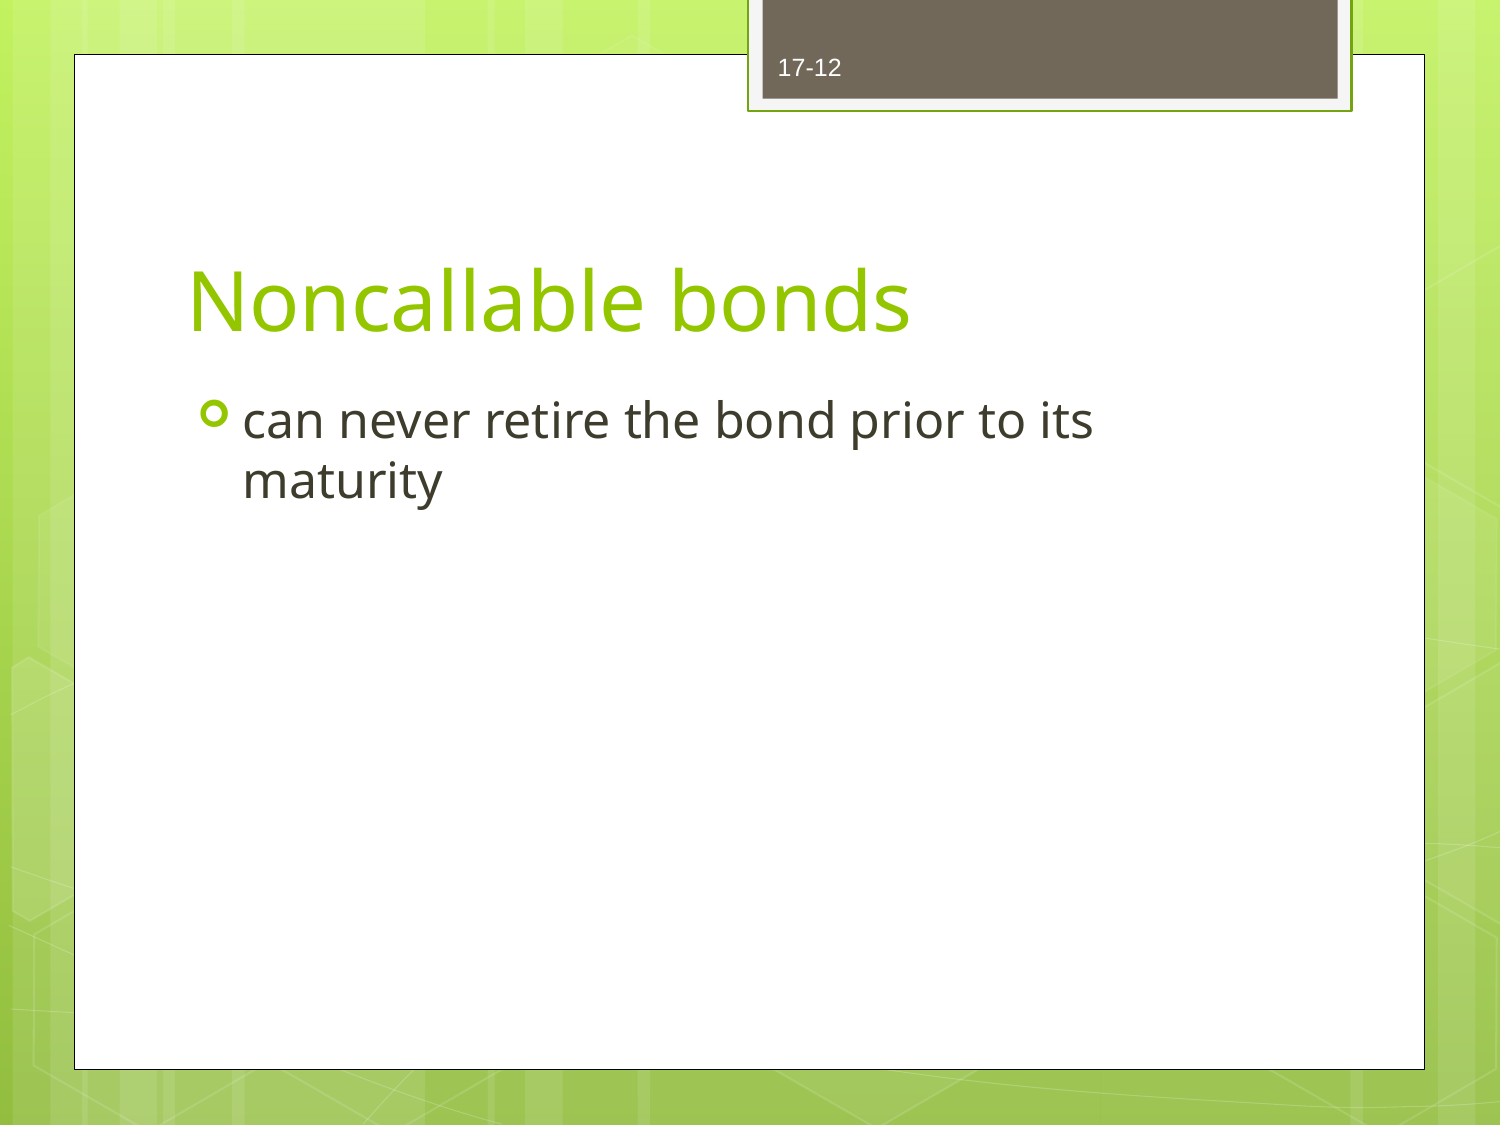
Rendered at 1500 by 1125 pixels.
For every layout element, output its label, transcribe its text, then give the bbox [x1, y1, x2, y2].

slide_number 17-12 [762, 36, 982, 97]
title Noncallable bonds [171, 168, 1324, 357]
list can never retire the bond prior to its maturity [171, 381, 1283, 957]
